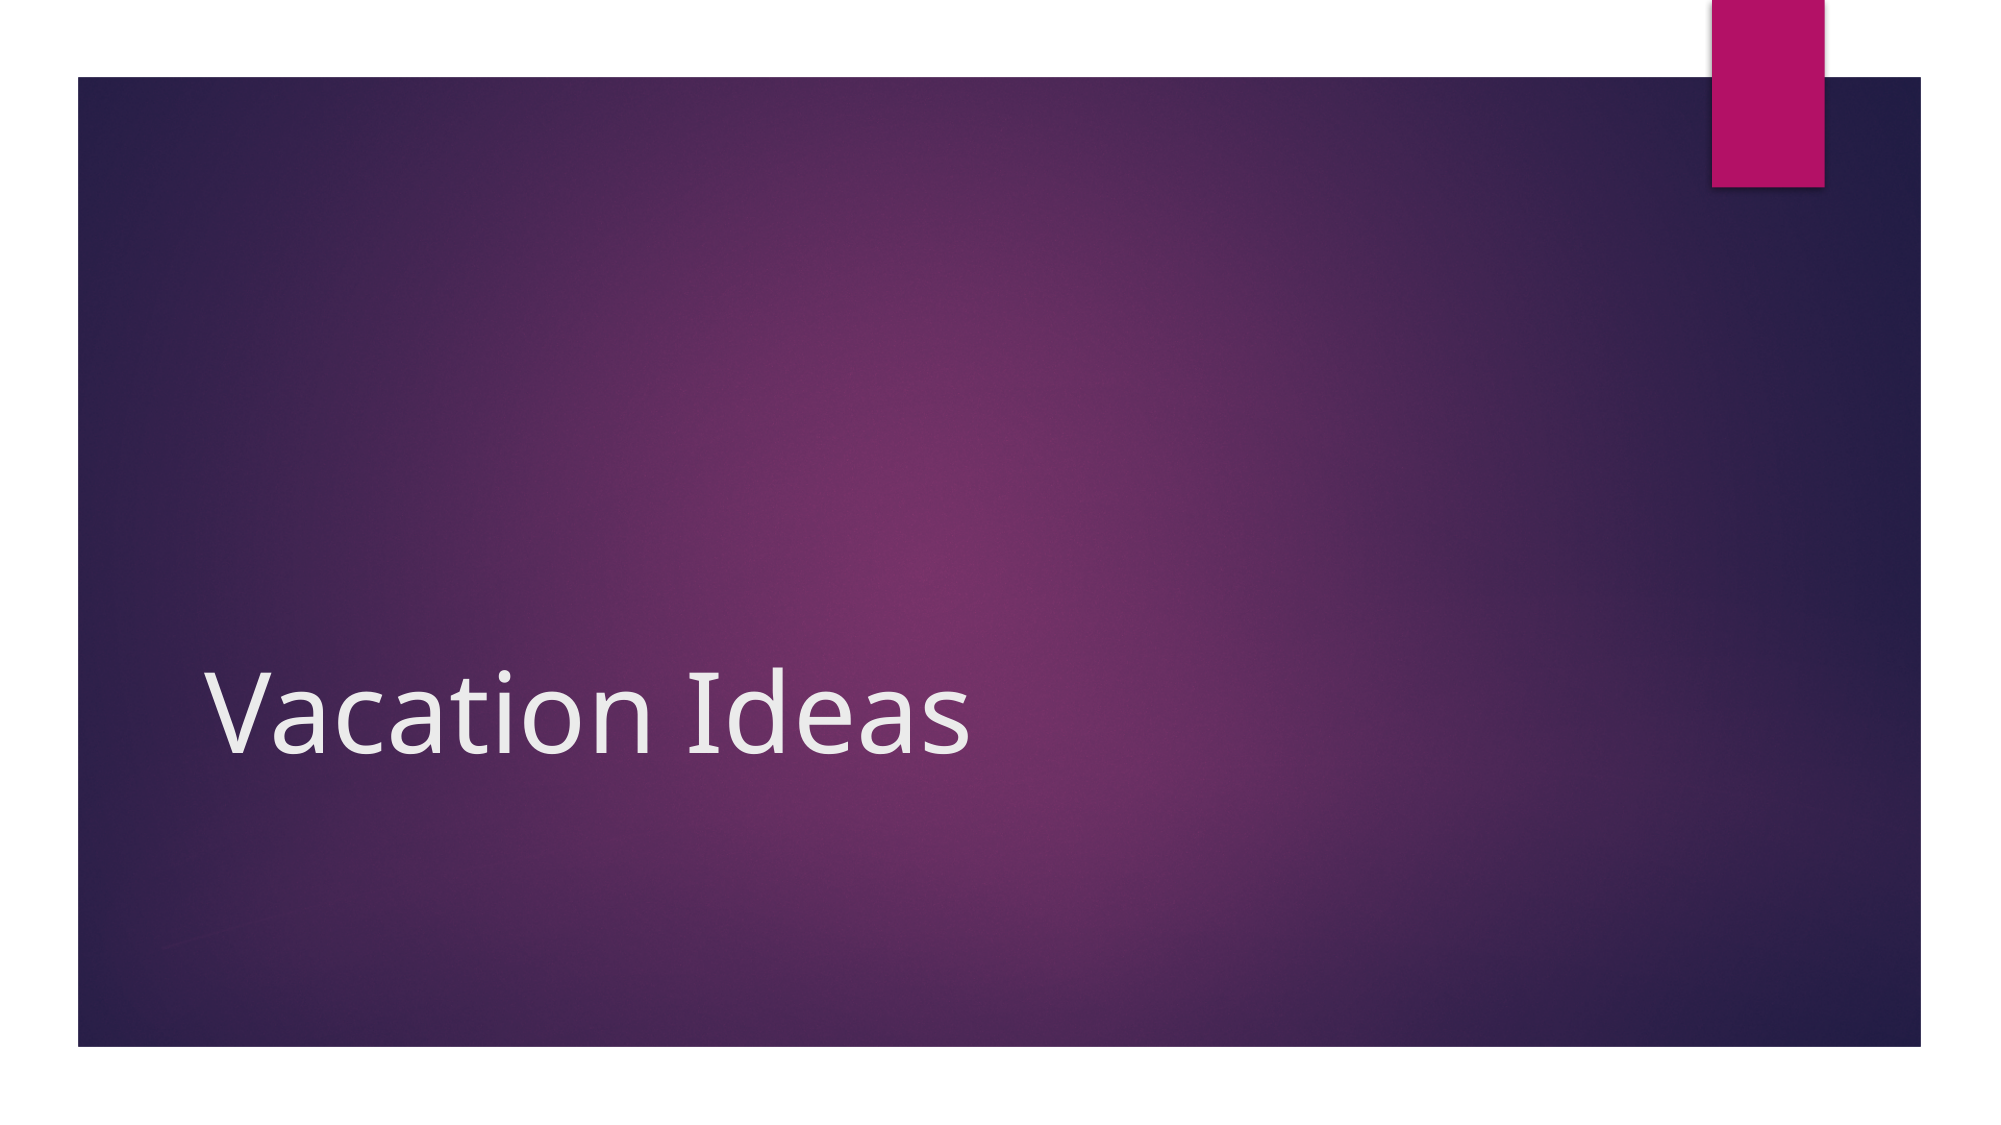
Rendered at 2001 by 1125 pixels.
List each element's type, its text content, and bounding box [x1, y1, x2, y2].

title Vacation Ideas [189, 344, 1638, 784]
